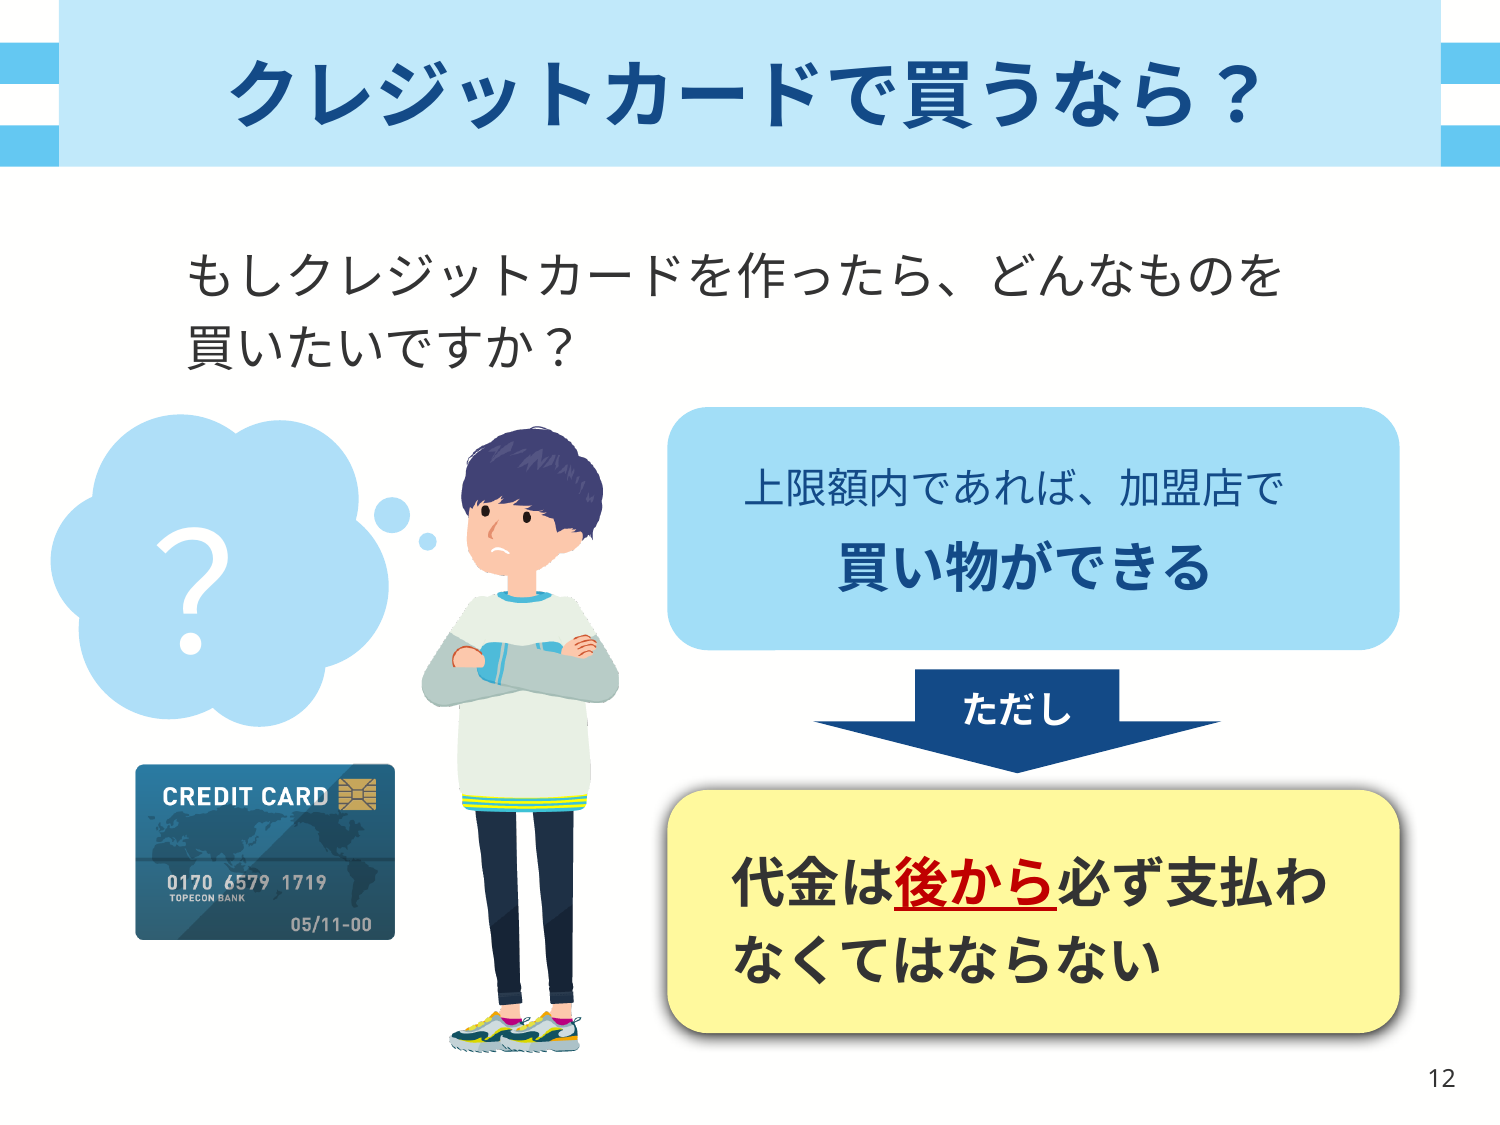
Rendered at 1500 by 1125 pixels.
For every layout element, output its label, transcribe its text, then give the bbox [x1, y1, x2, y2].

slide_number 11 [1133, 1049, 1472, 1109]
picture [135, 763, 395, 940]
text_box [667, 669, 1400, 1034]
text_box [667, 407, 1400, 651]
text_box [50, 414, 437, 727]
title クレジットカードで買うなら？ [85, 8, 1415, 167]
text_box もしクレジットカードを作ったら、どんなものを買いたいですか？ [171, 225, 1341, 384]
picture [421, 426, 619, 1053]
